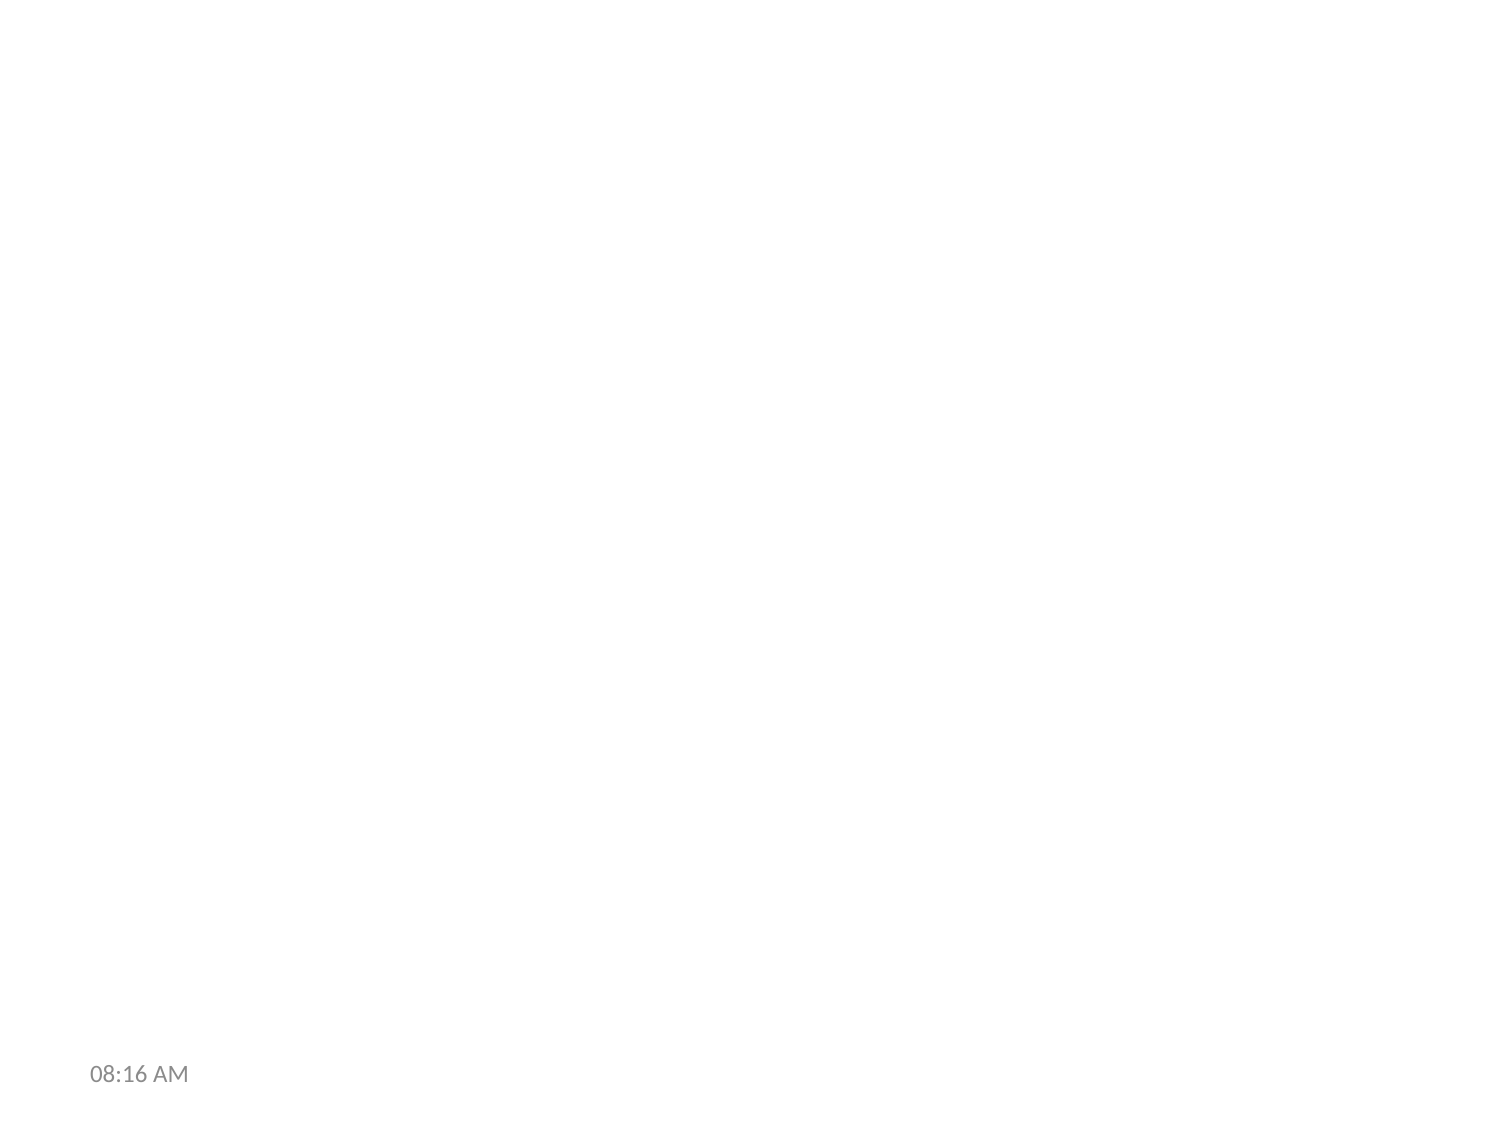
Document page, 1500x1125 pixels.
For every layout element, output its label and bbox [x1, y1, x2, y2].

slide_number [75, 1042, 425, 1103]
